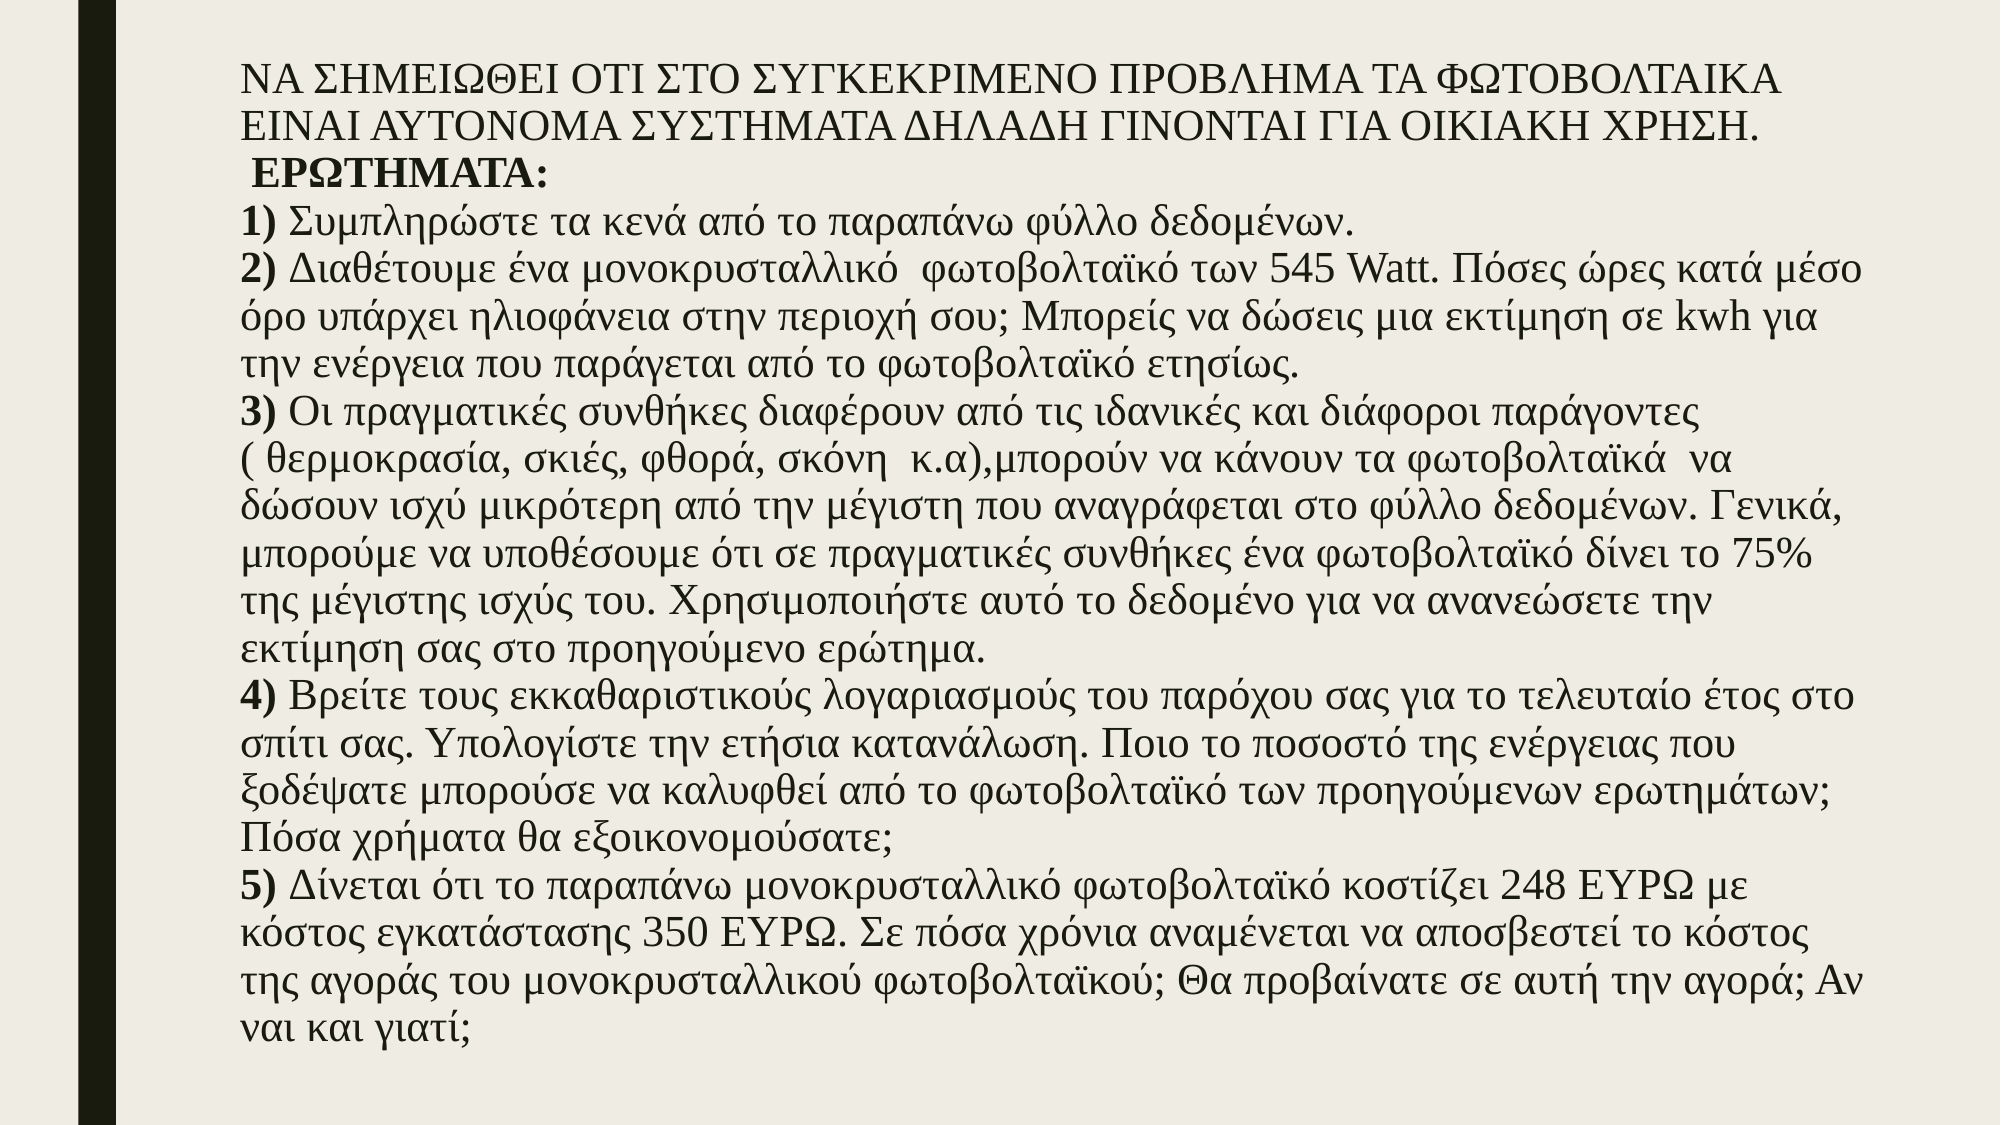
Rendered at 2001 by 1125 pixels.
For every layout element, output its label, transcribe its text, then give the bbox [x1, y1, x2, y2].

title ΝΑ ΣΗΜΕΙΩΘΕΙ ΟΤΙ ΣΤΟ ΣΥΓΚΕΚΡΙΜΕΝΟ ΠΡΟΒΛΗΜΑ ΤΑ ΦΩΤΟΒΟΛΤΑΙΚΑ ΕΙΝΑΙ ΑΥΤΟΝΟΜΑ ΣΥΣΤΗΜΑΤΑ ΔΗΛΑΔΗ ΓΙΝΟΝΤΑΙ ΓΙΑ ΟΙΚΙΑΚΗ ΧΡΗΣΗ. ΕΡΩΤΗΜΑΤΑ: 1) Συμπληρώστε τα κενά από το παραπάνω φύλλο δεδομένων. 2) Διαθέτουμε ένα μονοκρυσταλλικό φωτοβολταϊκό των 545 Watt. Πόσες ώρες κατά μέσο όρο υπάρχει ηλιοφάνεια στην περιοχή σου; Μπορείς να δώσεις μια εκτίμηση σε kwh για την ενέργεια που παράγεται από το φωτοβολταϊκό ετησίως. 3) Οι πραγματικές συνθήκες διαφέρουν από τις ιδανικές και διάφοροι παράγοντες ( θερμοκρασία, σκιές, φθορά, σκόνη κ.α),μπορούν να κάνουν τα φωτοβολταϊκά να δώσουν ισχύ μικρότερη από την μέγιστη που αναγράφεται στο φύλλο δεδομένων. Γενικά, μπορούμε να υποθέσουμε ότι σε πραγματικές συνθήκες ένα φωτοβολταϊκό δίνει το 75% της μέγιστης ισχύς του. Χρησιμοποιήστε αυτό το δεδομένο για να ανανεώσετε την εκτίμηση σας στο προηγούμενο ερώτημα. 4) Βρείτε τους εκκαθαριστικούς λογαριασμούς του παρόχου σας για το τελευταίο έτος στο σπίτι σας. Υπολογίστε την ετήσια κατανάλωση. Ποιο το ποσοστό της ενέργειας που ξοδέψατε μπορούσε να καλυφθεί από το φωτοβολταϊκό των προηγούμενων ερωτημάτων; Πόσα χρήματα θα εξοικονομούσατε; 5) Δίνεται ότι το παραπάνω μονοκρυσταλλικό φωτοβολταϊκό κοστίζει 248 ΕΥΡΩ με κόστος εγκατάστασης 350 ΕΥΡΩ. Σε πόσα χρόνια αναμένεται να αποσβεστεί το κόστος της αγοράς του μονοκρυσταλλικού φωτοβολταϊκού; Θα προβαίνατε σε αυτή την αγορά; Αν ναι και γιατί; [225, 47, 1882, 1075]
